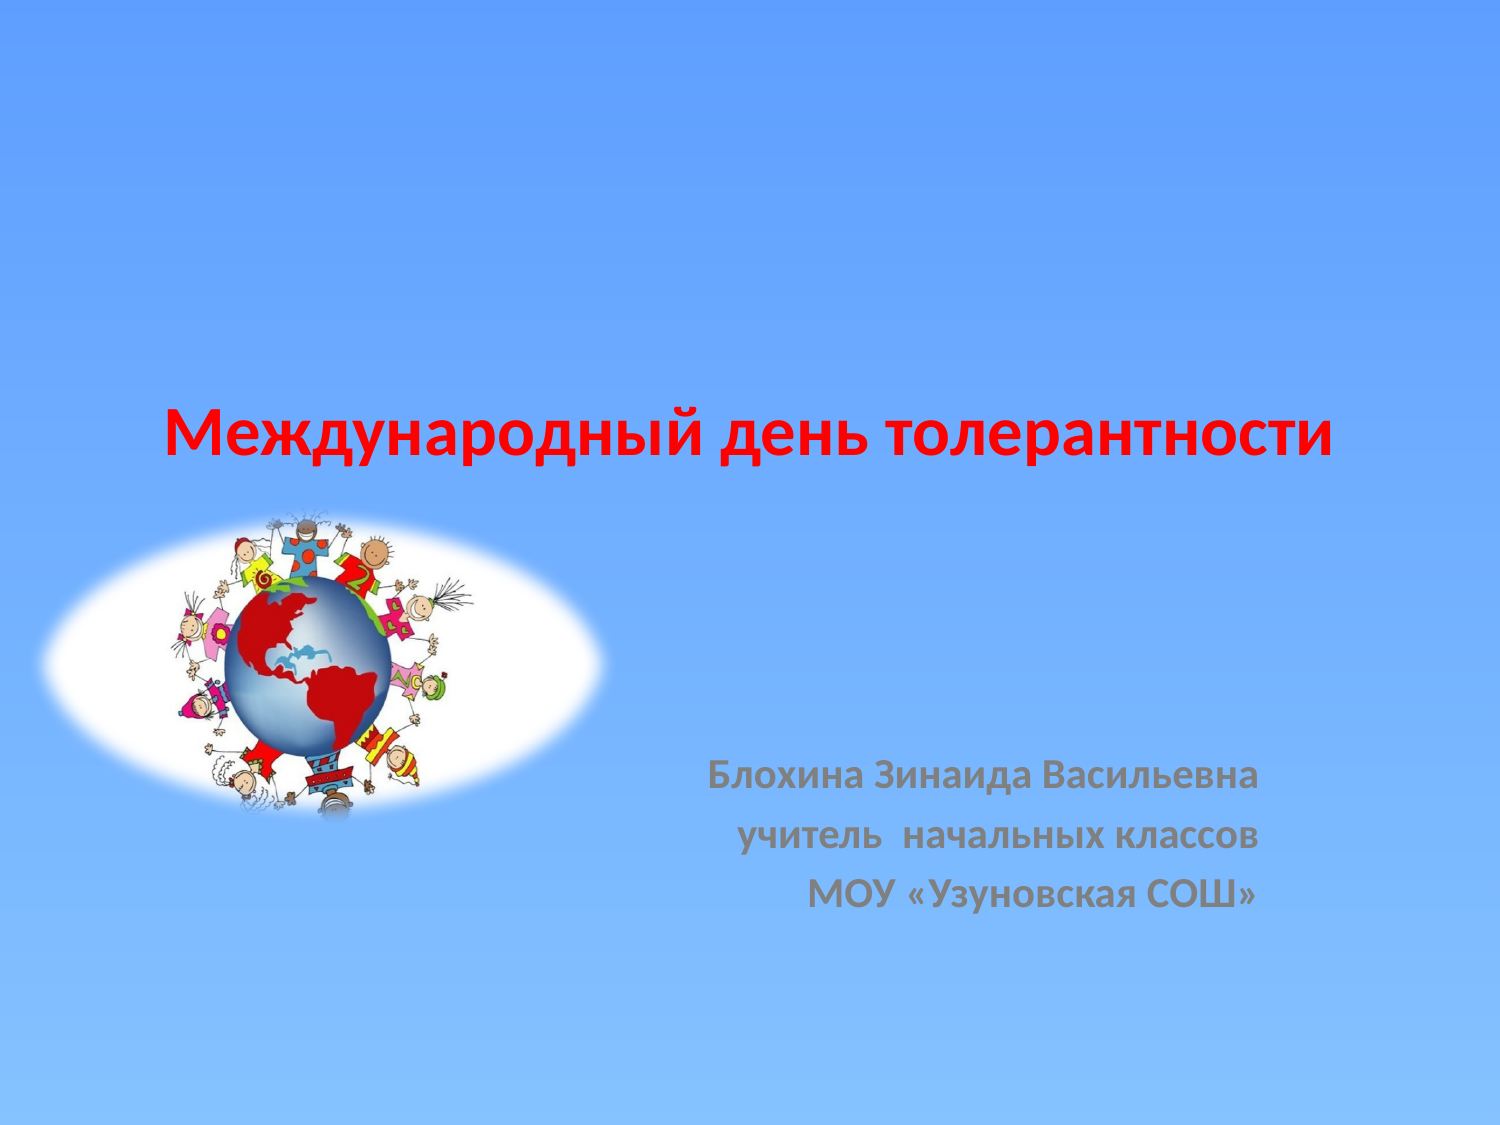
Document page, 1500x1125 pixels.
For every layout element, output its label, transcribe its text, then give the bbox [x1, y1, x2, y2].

title Международный день толерантности [112, 349, 1388, 591]
picture [23, 503, 622, 826]
subtitle Блохина Зинаида Васильевна учитель начальных классов МОУ «Узуновская СОШ» [225, 738, 1275, 925]
